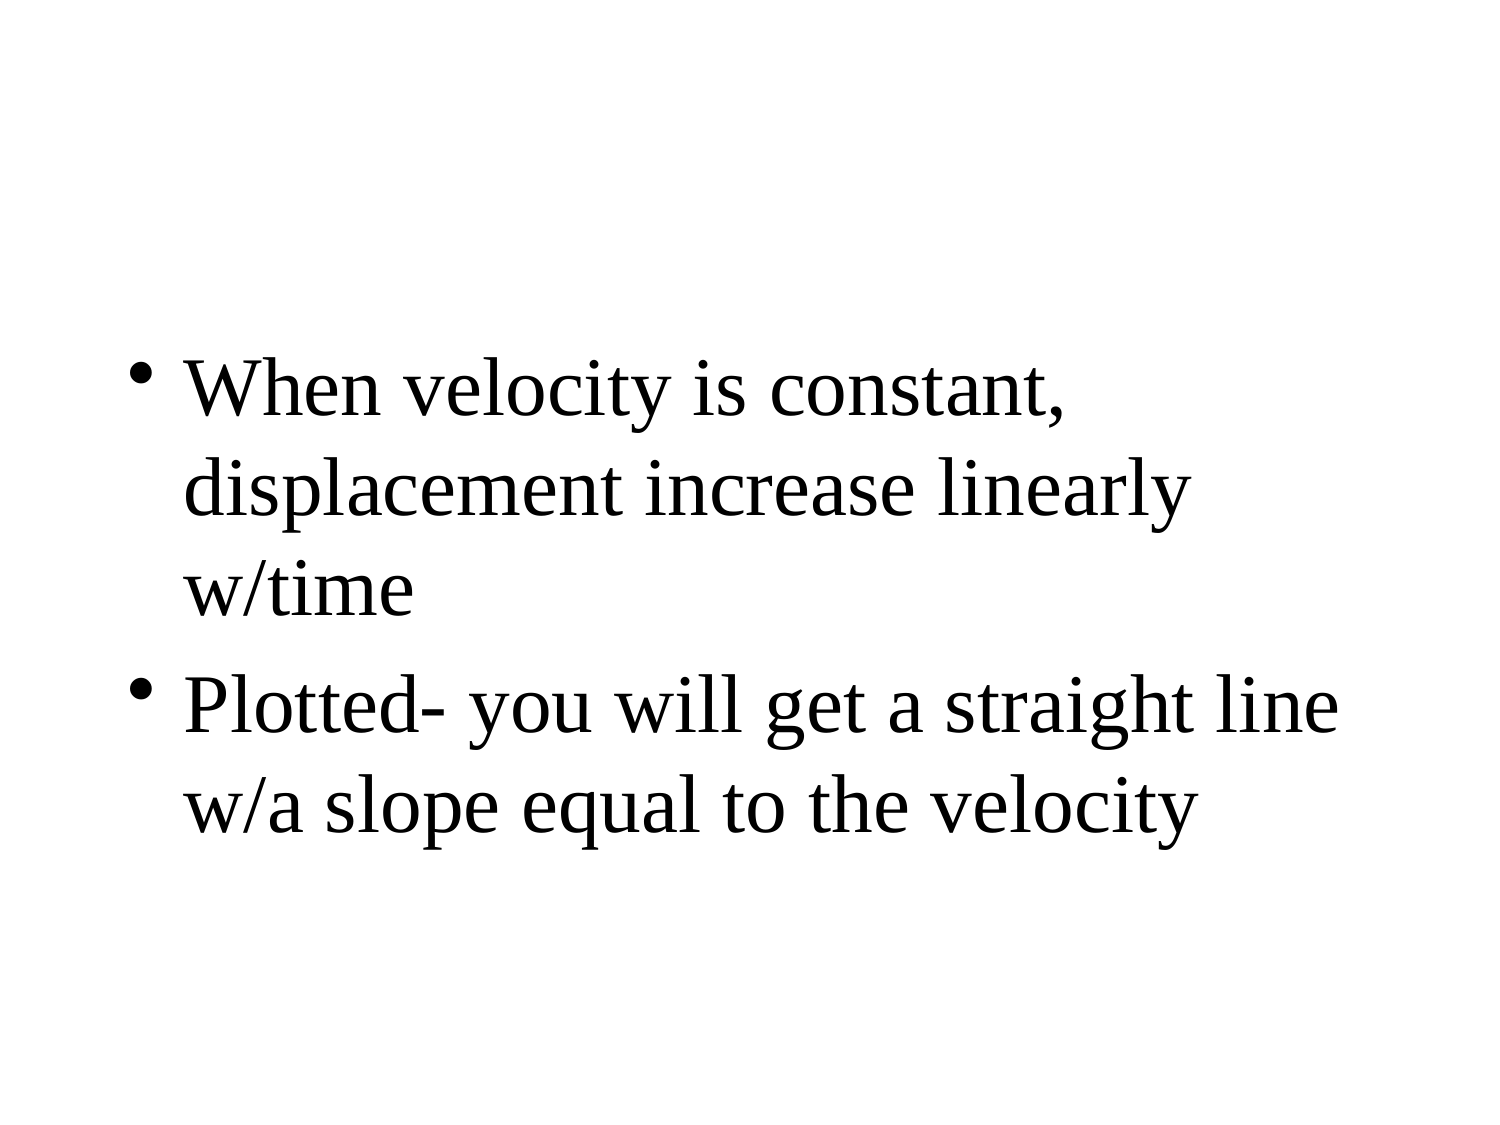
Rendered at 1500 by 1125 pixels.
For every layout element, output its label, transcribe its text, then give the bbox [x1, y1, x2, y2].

list When velocity is constant, displacement increase linearly w/time Plotted- you will get a straight line w/a slope equal to the velocity [112, 324, 1388, 1001]
